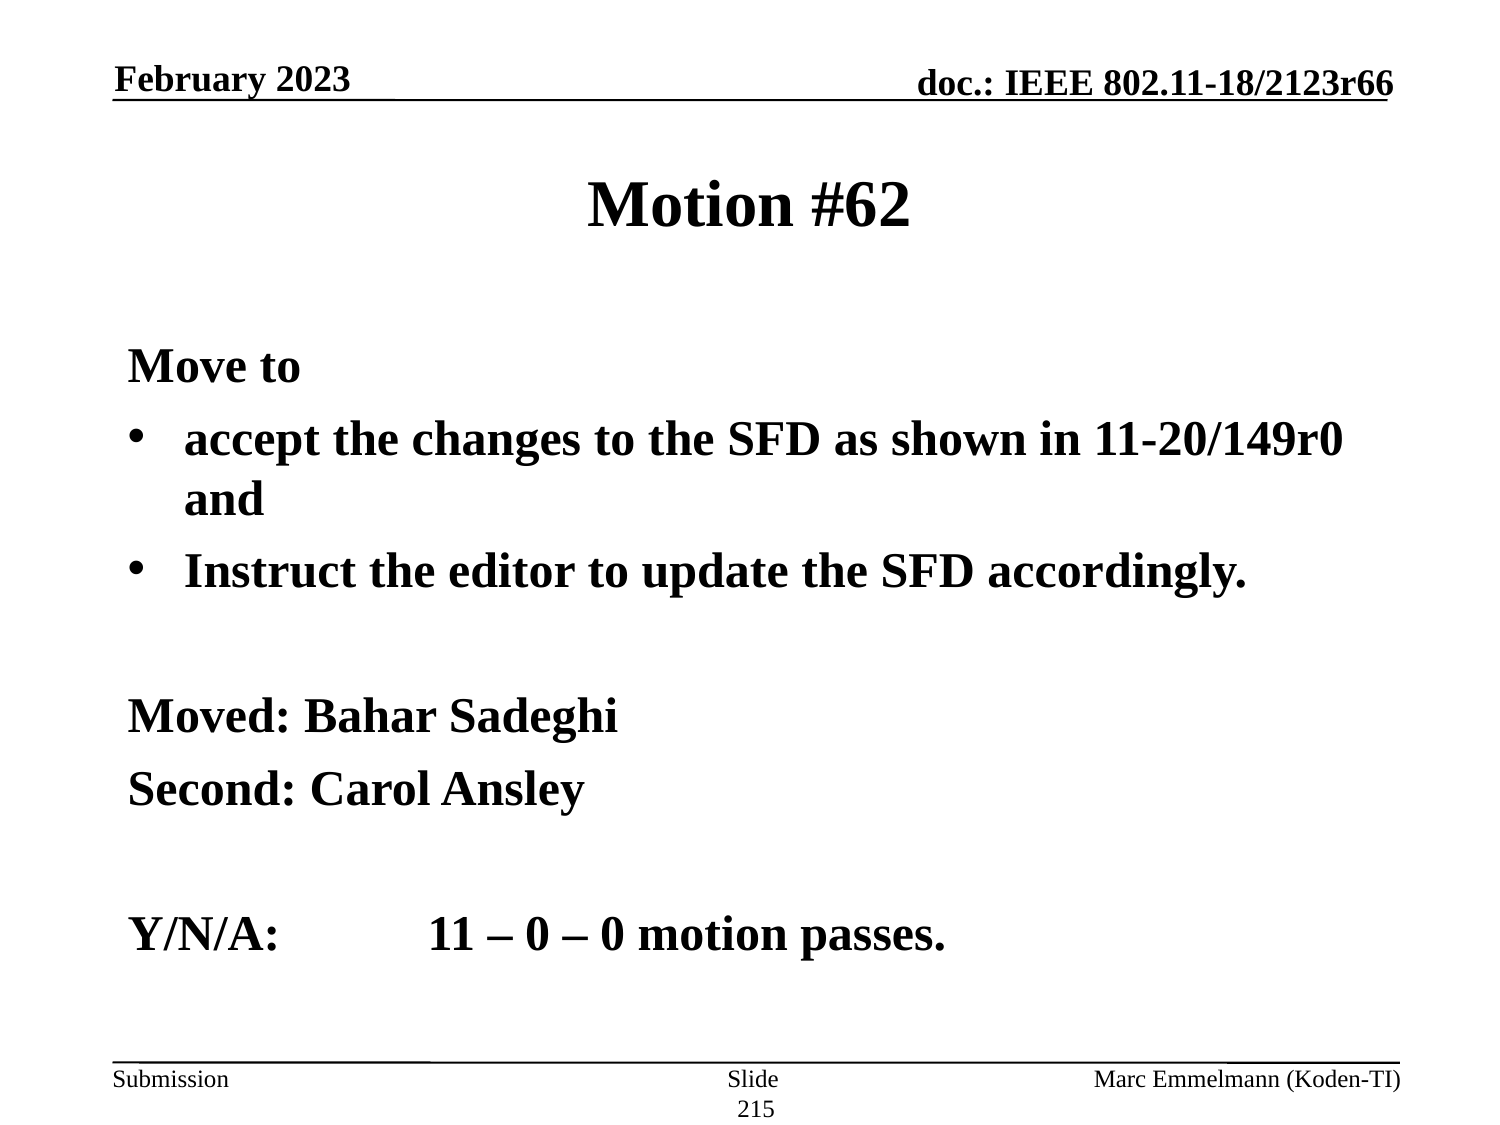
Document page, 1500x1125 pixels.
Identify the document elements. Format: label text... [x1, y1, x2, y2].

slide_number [114, 54, 423, 100]
slide_number Slide 215 [712, 1061, 800, 1123]
footer Marc Emmelmann (Koden-TI) [878, 1061, 1402, 1093]
list Move to accept the changes to the SFD as shown in 11-20/149r0 and Instruct the editor to update the SFD accordingly. Moved: Bahar Sadeghi Second: Carol Ansley Y/N/A: 11 – 0 – 0 motion passes. [112, 324, 1388, 1000]
title Motion #62 [112, 112, 1388, 288]
